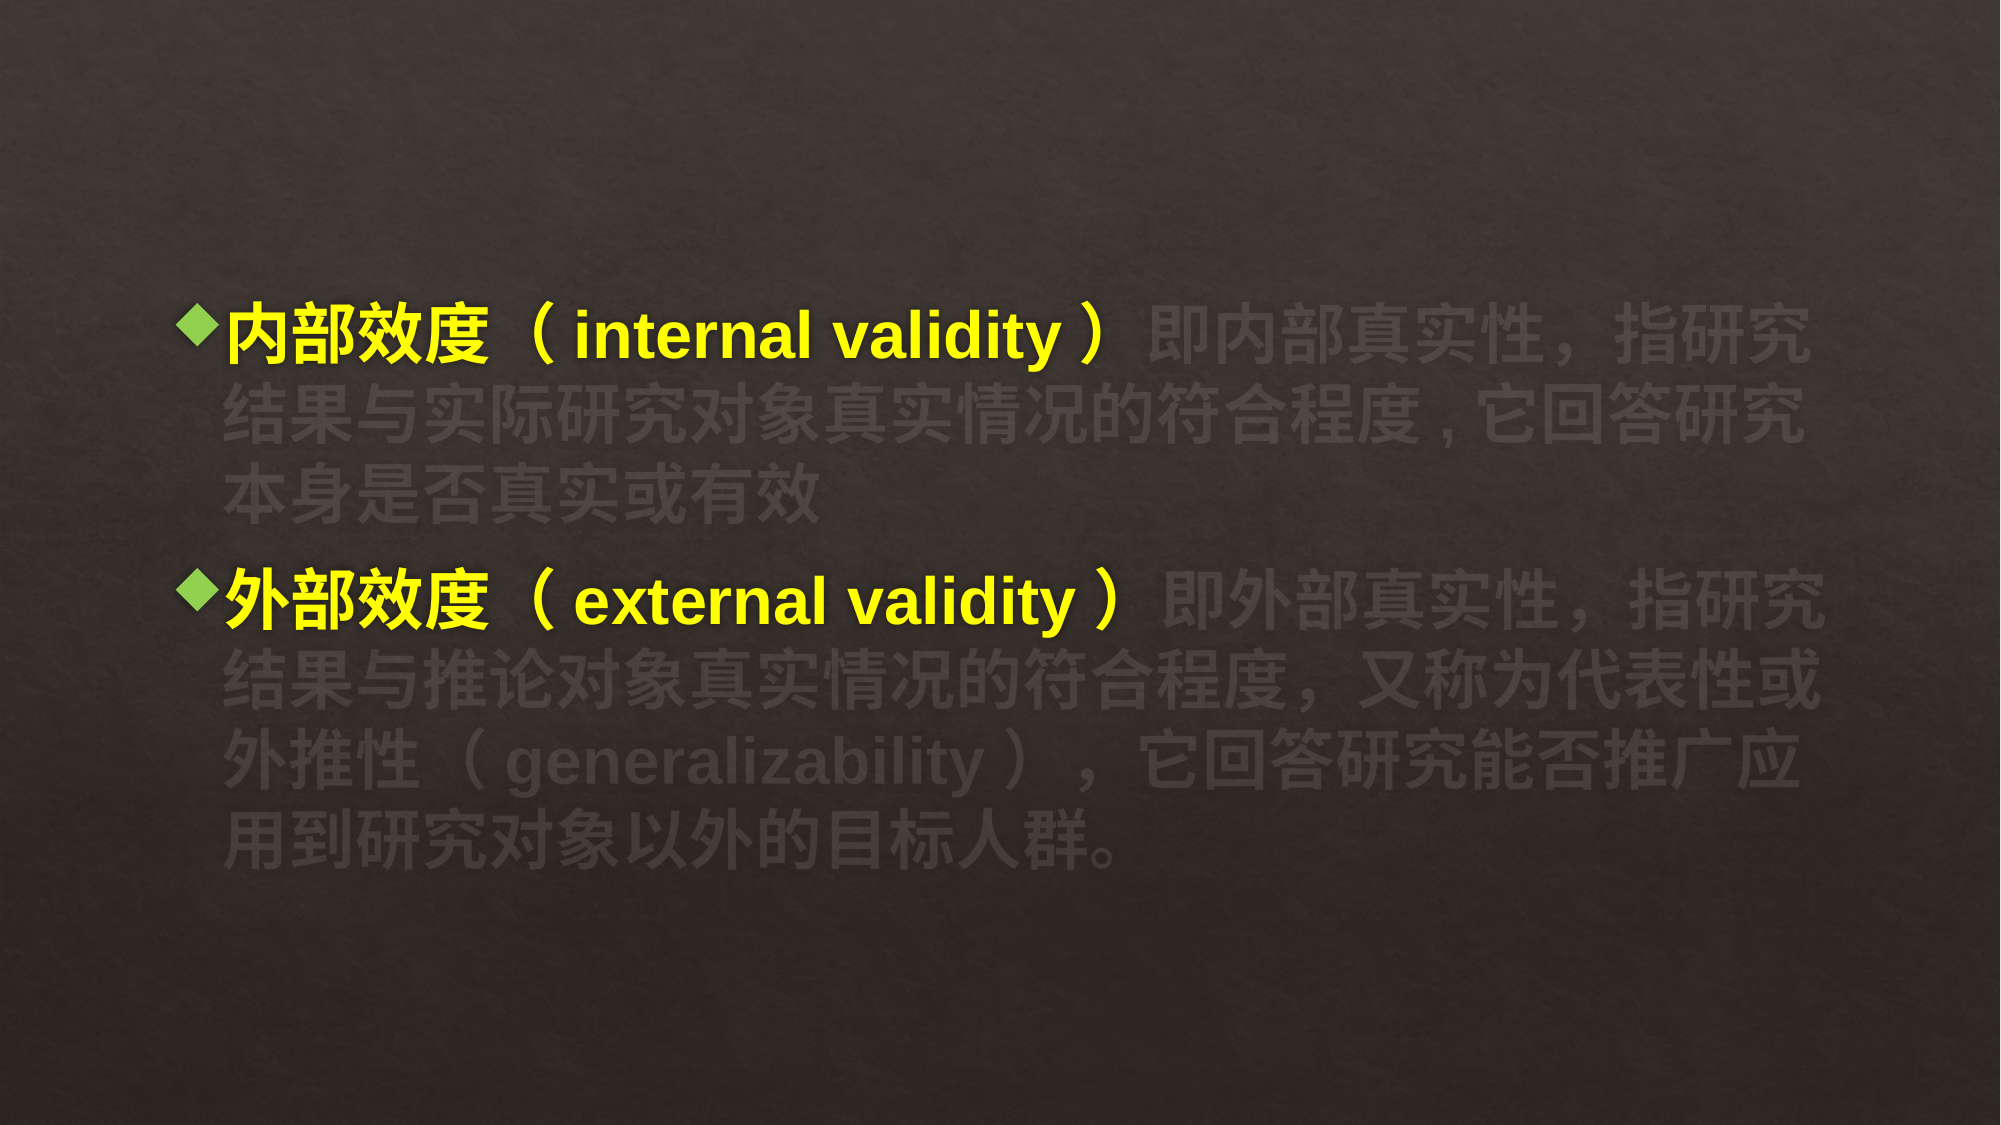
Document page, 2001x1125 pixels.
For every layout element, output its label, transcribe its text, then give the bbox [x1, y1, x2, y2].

list 内部效度（internal validity）即内部真实性，指研究结果与实际研究对象真实情况的符合程度,它回答研究本身是否真实或有效 外部效度（external validity）即外部真实性，指研究结果与推论对象真实情况的符合程度，又称为代表性或外推性（generalizability），它回答研究能否推广应用到研究对象以外的目标人群。 [149, 284, 1849, 950]
